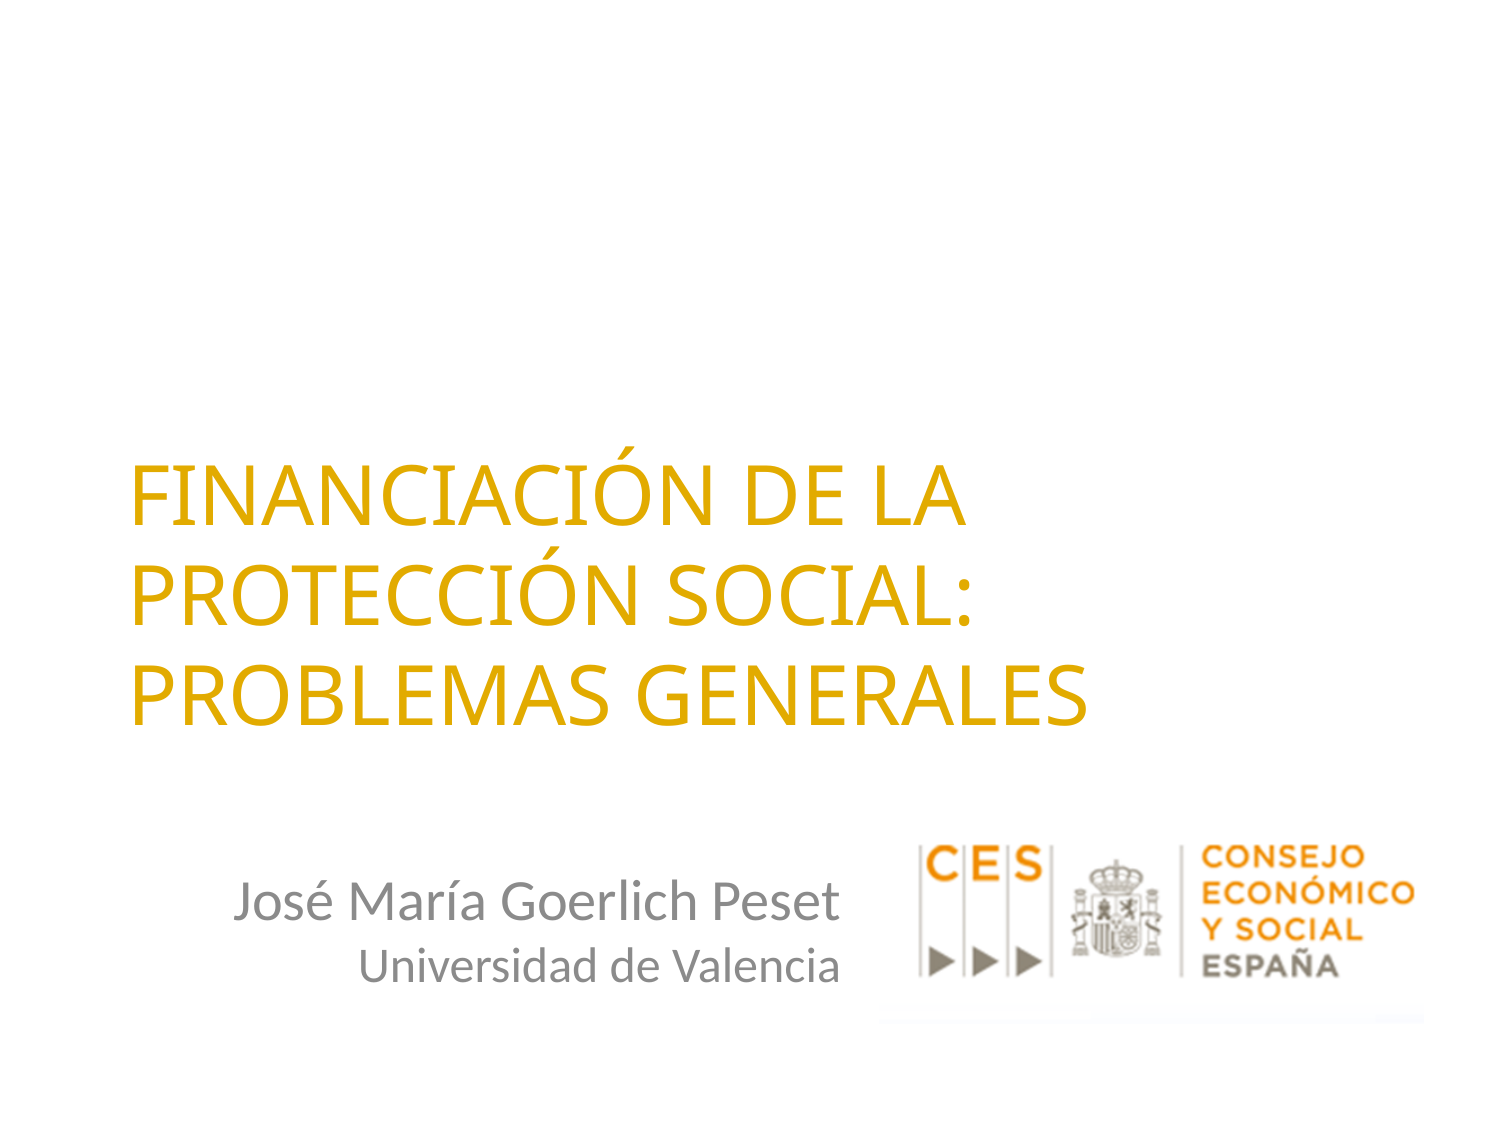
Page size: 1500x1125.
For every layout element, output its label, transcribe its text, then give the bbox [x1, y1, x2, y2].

title Financiación de la protección social: problemas generales [112, 432, 1424, 752]
subtitle José María Goerlich Peset Universidad de Valencia [135, 809, 857, 1000]
picture [879, 797, 1424, 1024]
